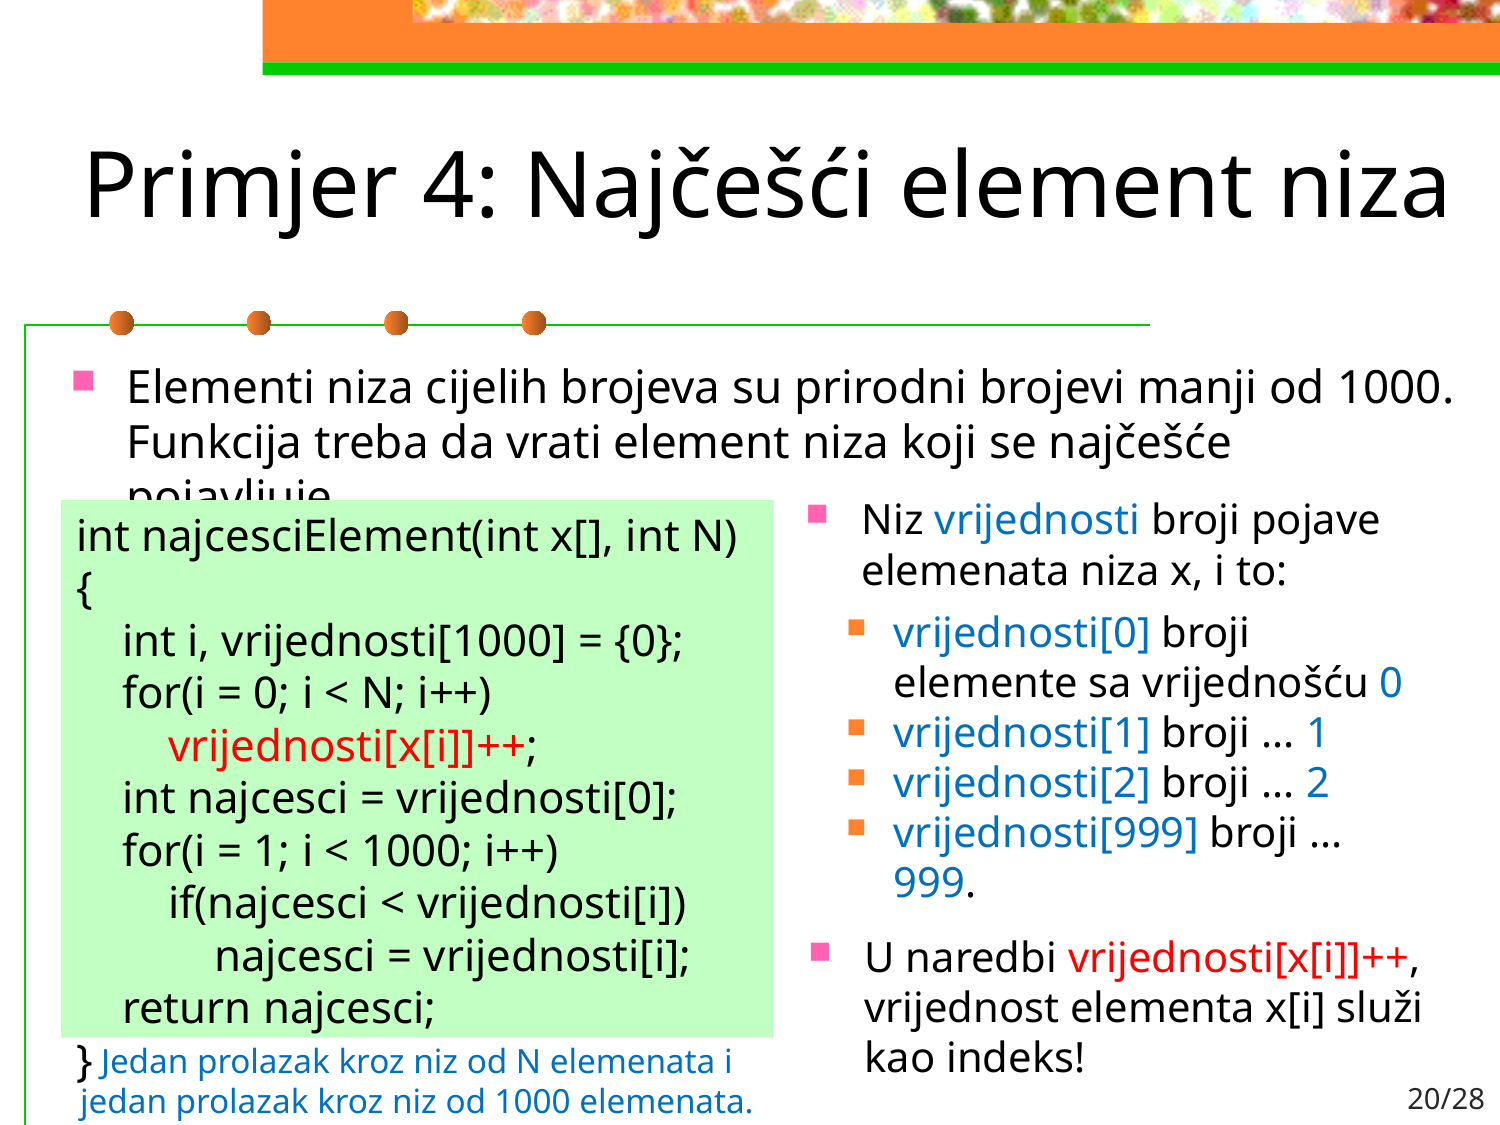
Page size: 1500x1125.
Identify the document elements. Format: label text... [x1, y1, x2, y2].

picture [412, 0, 1500, 23]
text_box Niz vrijednosti broji pojave elemenata niza x, i to: vrijednosti[0] broji elemente sa vrijednošću 0 vrijednosti[1] broji ... 1 vrijednosti[2] broji ... 2 vrijednosti[999] broji ... 999. U naredbi vrijednosti[x[i]]++, vrijednost elementa x[i] služi kao indeks! [790, 485, 1441, 1049]
text_box Elementi niza cijelih brojeva su prirodni brojevi manji od 1000. Funkcija treba da vrati element niza koji se najčešće pojavljuje. [55, 349, 1475, 1088]
text_box Jedan prolazak kroz niz od N elemenata i jedan prolazak kroz niz od 1000 elemenata. [61, 1032, 774, 1125]
text_box 20/28 [1374, 1072, 1500, 1123]
text_box int najcesciElement(int x[], int N) { int i, vrijednosti[1000] = {0}; for(i = 0; i < N; i++) vrijednosti[x[i]]++; int najcesci = vrijednosti[0]; for(i = 1; i < 1000; i++) if(najcesci < vrijednosti[i]) najcesci = vrijednosti[i]; return najcesci; } [61, 500, 774, 1032]
title Primjer 4: Najčešći element niza [45, 87, 1490, 275]
